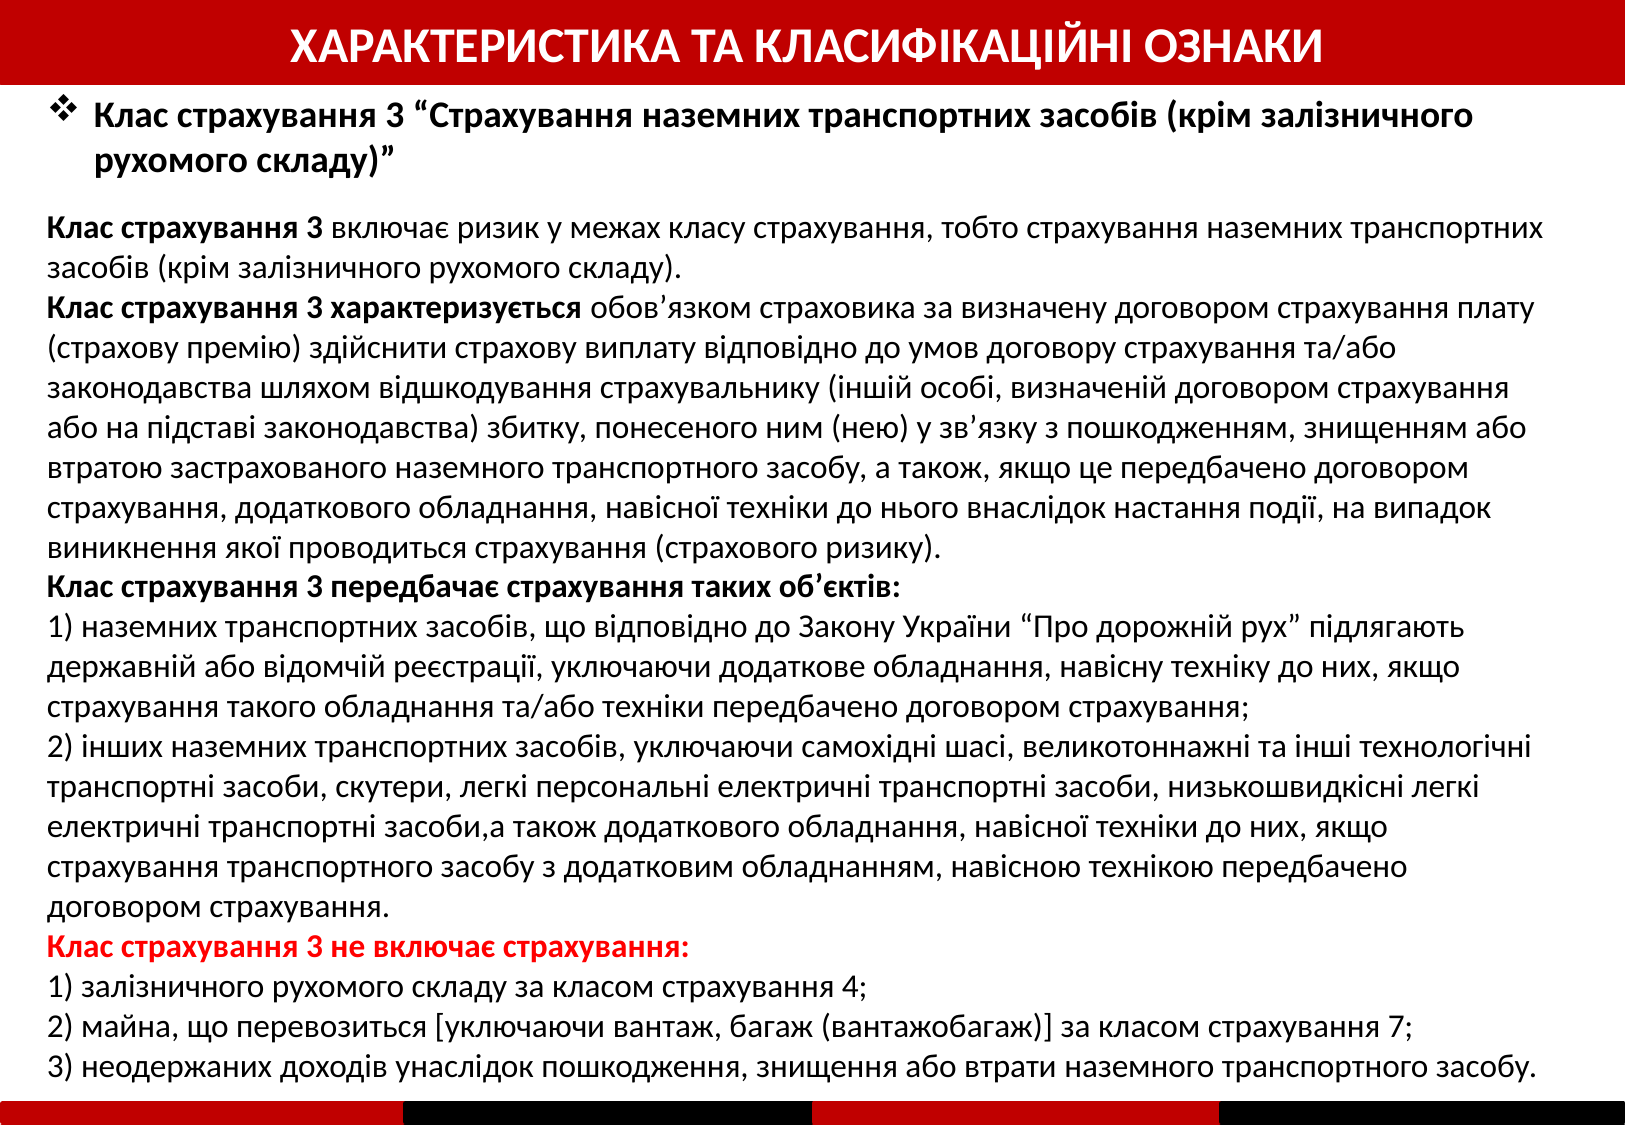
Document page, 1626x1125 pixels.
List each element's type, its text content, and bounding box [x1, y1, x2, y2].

text_box ХАРАКТЕРИСТИКА ТА КЛАСИФІКАЦІЙНІ ОЗНАКИ [0, 0, 1625, 85]
text_box Клас страхування 3 “Страхування наземних транспортних засобів (крім залізничного рухомого складу)” Клас страхування 3 включає ризик у межах класу страхування, тобто страхування наземних транспортних засобів (крім залізничного рухомого складу). Клас страхування 3 характеризується обов’язком страховика за визначену договором страхування плату (страхову премію) здійснити страхову виплату відповідно до умов договору страхування та/або законодавства шляхом відшкодування страхувальнику (іншій особі, визначеній договором страхування або на підставі законодавства) збитку, понесеного ним (нею) у зв’язку з пошкодженням, знищенням або втратою застрахованого наземного транспортного засобу, а також, якщо це передбачено договором страхування, додаткового обладнання, навісної техніки до нього внаслідок настання події, на випадок виникнення якої проводиться страхування (страхового ризику). Клас страхування 3 передбачає страхування таких об’єктів: 1) наземних транспортних засобів, що відповідно до Закону України “Про дорожній рух” підлягають державній або відомчій реєстрації, уключаючи додаткове обладнання, навісну техніку до них, якщо страхування такого обладнання та/або техніки передбачено договором страхування; 2) інших наземних транспортних засобів, уключаючи самохідні шасі, великотоннажні та інші технологічні транспортні засоби, скутери, легкі персональні електричні транспортні засоби, низькошвидкісні легкі електричні транспортні засоби,а також додаткового обладнання, навісної техніки до них, якщо страхування транспортного засобу з додатковим обладнанням, навісною технікою передбачено договором страхування. Клас страхування 3 не включає страхування: 1) залізничного рухомого складу за класом страхування 4; 2) майна, що перевозиться [уключаючи вантаж, багаж (вантажобагаж)] за класом страхування 7; 3) неодержаних доходів унаслідок пошкодження, знищення або втрати наземного транспортного засобу. [32, 85, 1568, 1091]
picture [0, 1101, 1625, 1125]
